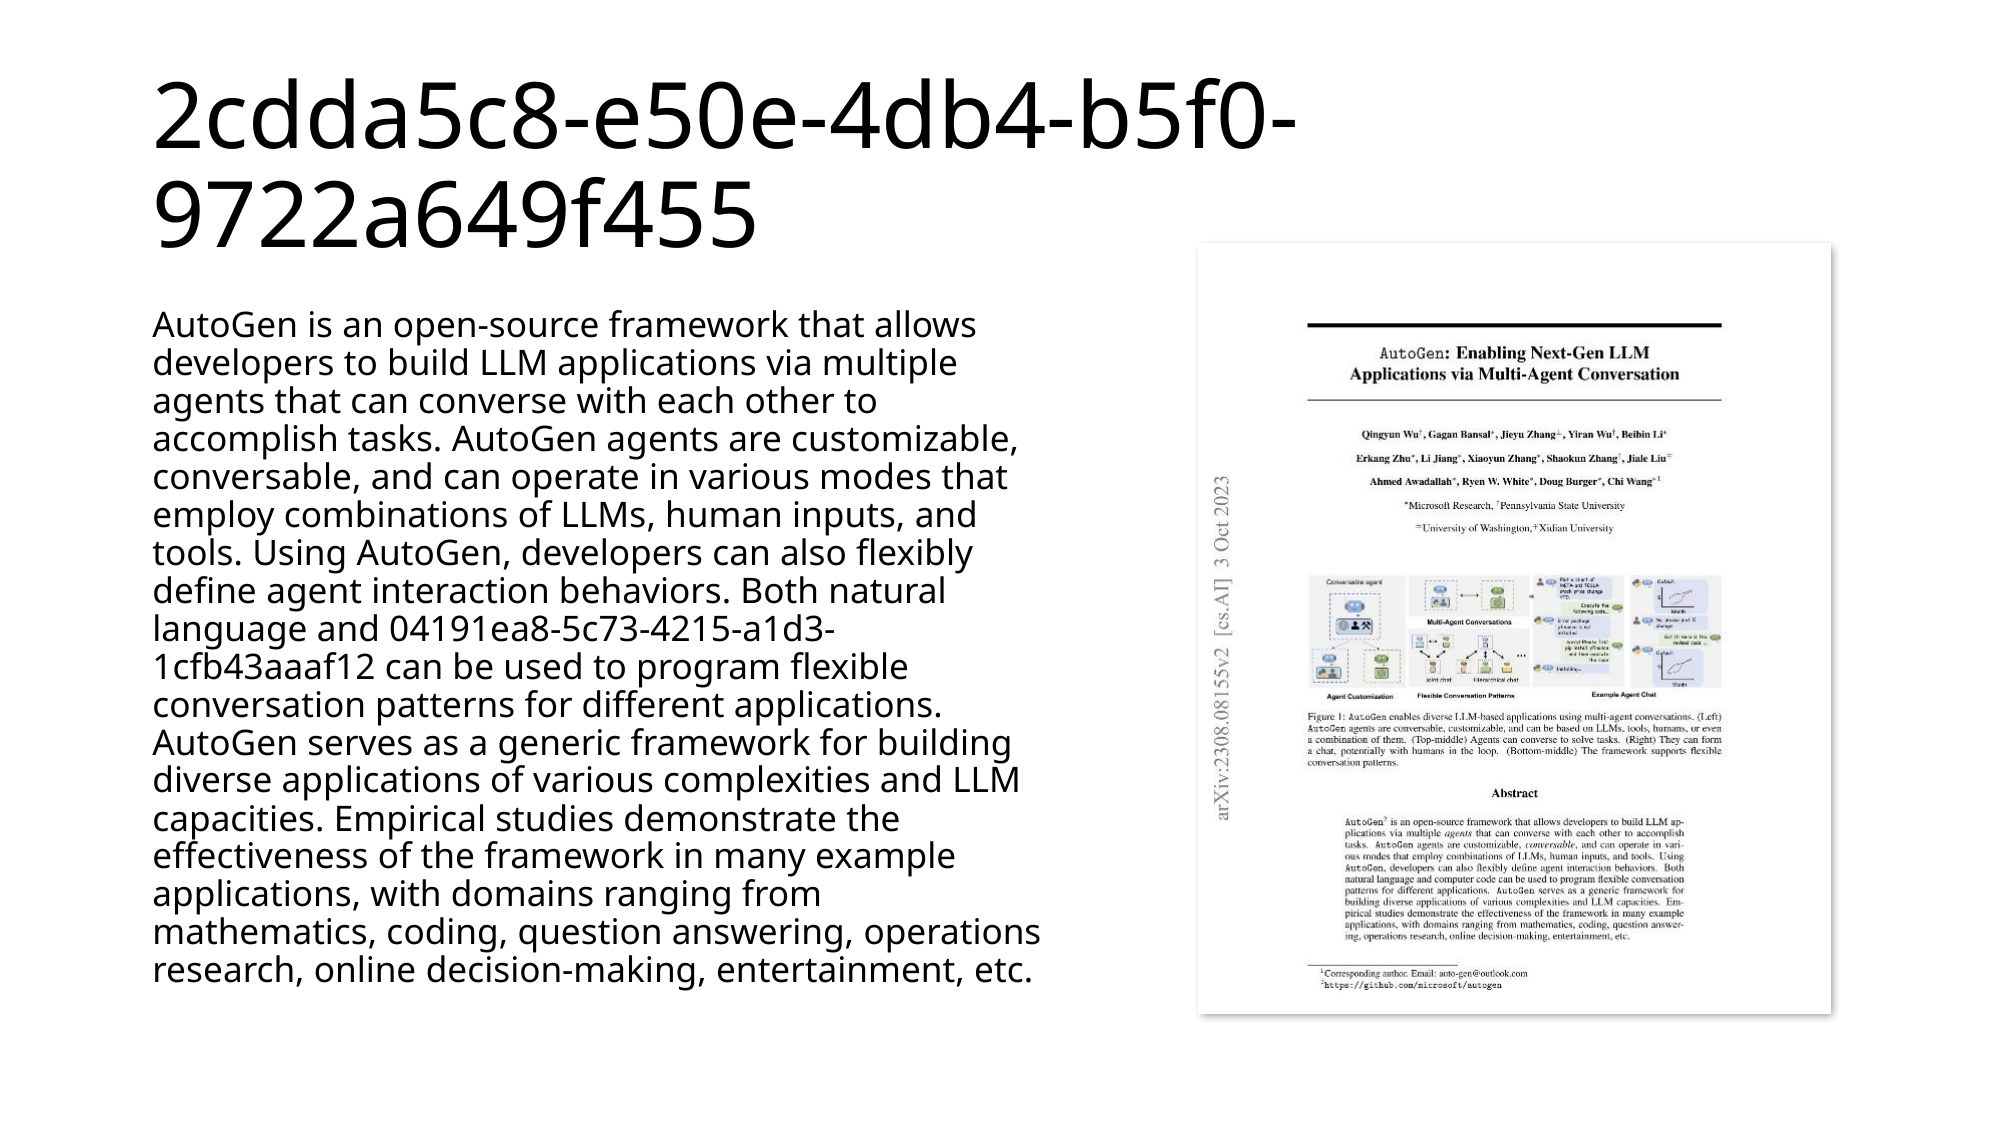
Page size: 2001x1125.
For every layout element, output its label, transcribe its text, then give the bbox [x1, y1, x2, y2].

picture [1197, 243, 1831, 1014]
title 2cdda5c8-e50e-4db4-b5f0-9722a649f455 [137, 59, 1863, 278]
list AutoGen is an open-source framework that allows developers to build LLM applications via multiple agents that can converse with each other to accomplish tasks. AutoGen agents are customizable, conversable, and can operate in various modes that employ combinations of LLMs, human inputs, and tools. Using AutoGen, developers can also flexibly define agent interaction behaviors. Both natural language and 04191ea8-5c73-4215-a1d3-1cfb43aaaf12 can be used to program flexible conversation patterns for different applications. AutoGen serves as a generic framework for building diverse applications of various complexities and LLM capacities. Empirical studies demonstrate the effectiveness of the framework in many example applications, with domains ranging from mathematics, coding, question answering, operations research, online decision-making, entertainment, etc. [137, 299, 1064, 1014]
